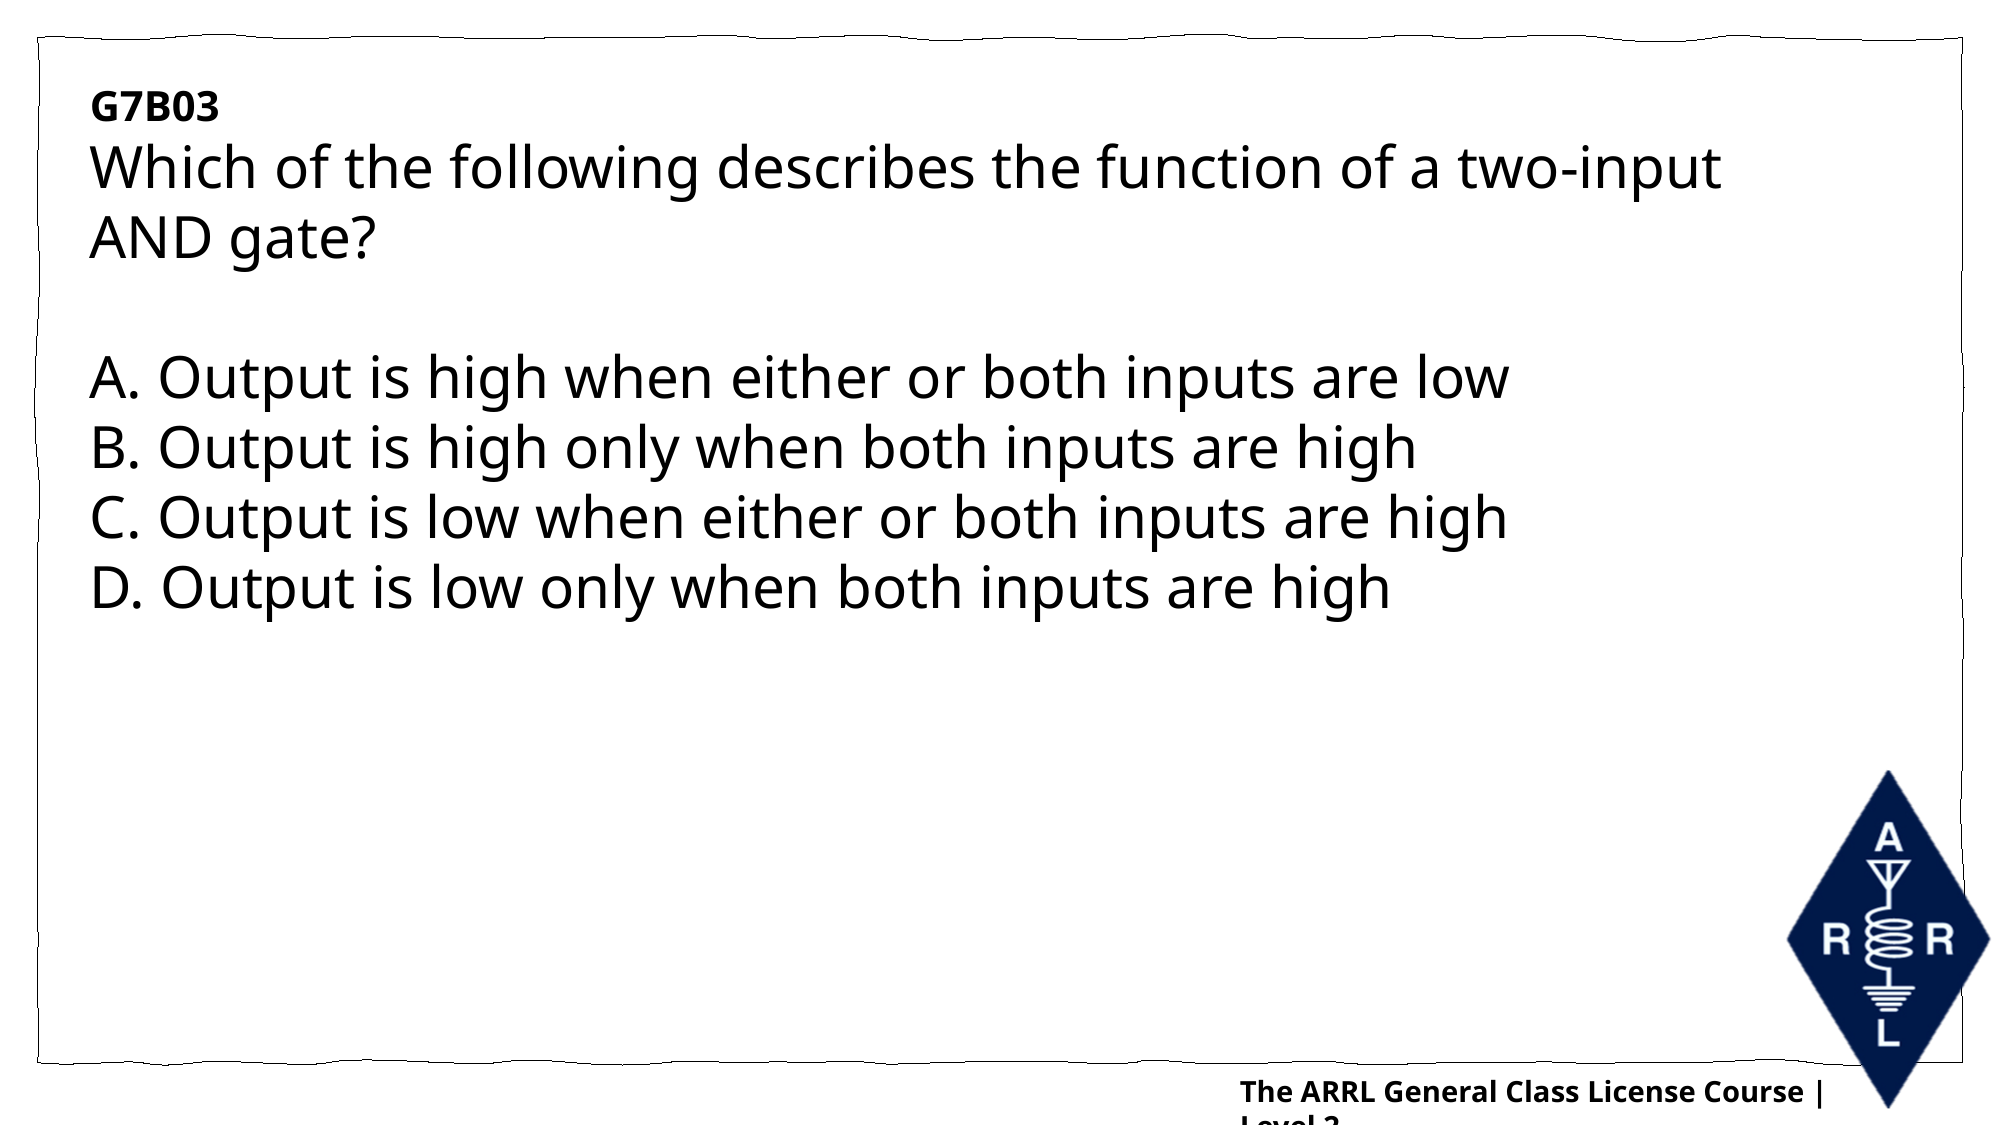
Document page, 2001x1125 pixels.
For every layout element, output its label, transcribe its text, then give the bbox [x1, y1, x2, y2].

picture [1773, 752, 1999, 1125]
text_box G7B03 Which of the following describes the function of a two-input AND gate? A. Output is high when either or both inputs are low B. Output is high only when both inputs are high C. Output is low when either or both inputs are high D. Output is low only when both inputs are high [75, 72, 1850, 628]
